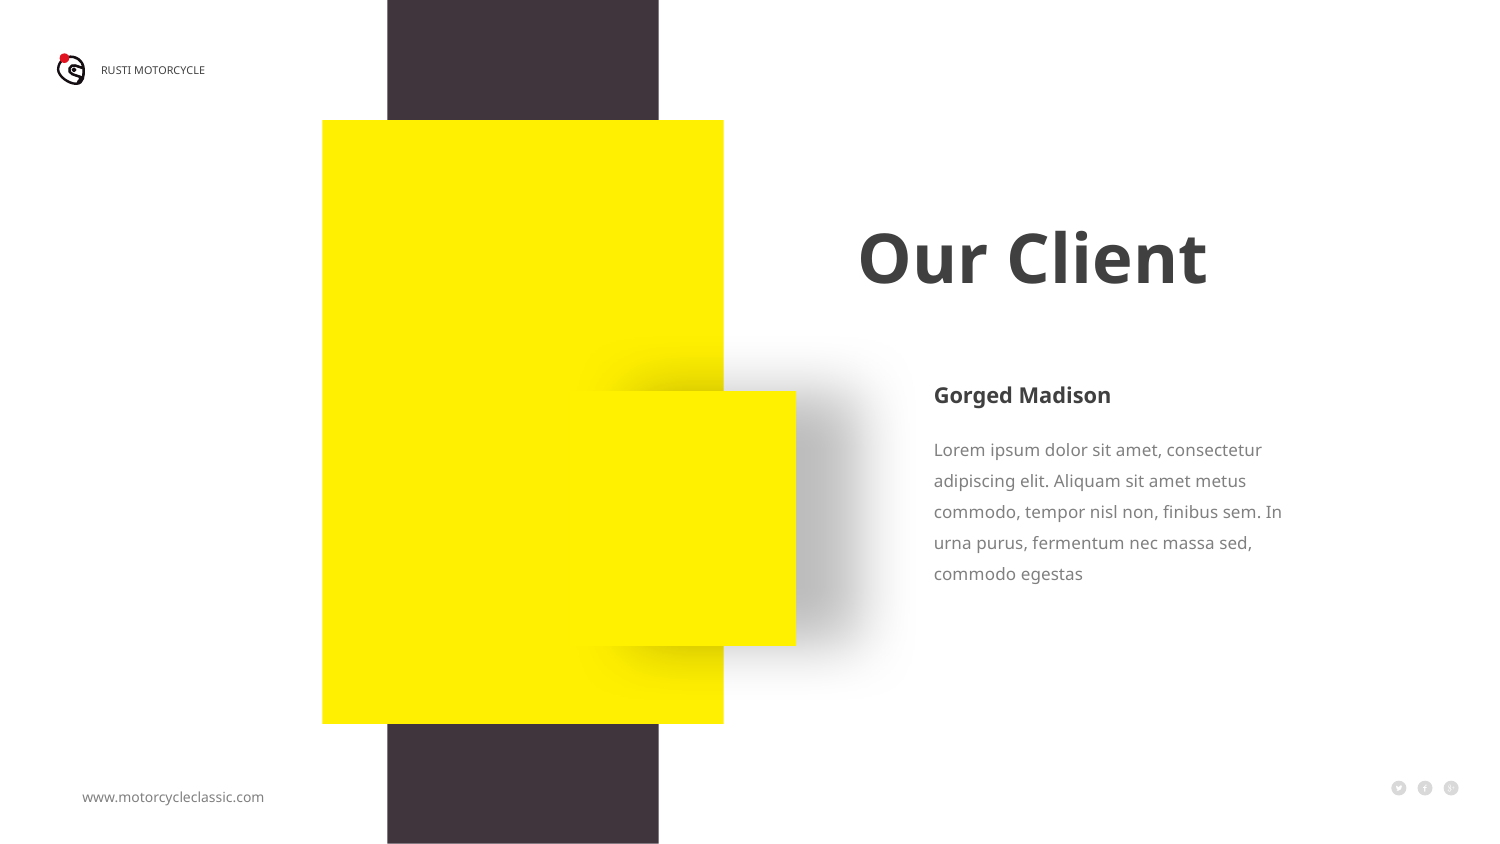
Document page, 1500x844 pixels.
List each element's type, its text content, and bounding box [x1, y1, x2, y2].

text_box Lorem ipsum dolor sit amet, consectetur adipiscing elit. Aliquam sit amet metus commodo, tempor nisl non, finibus sem. In urna purus, fermentum nec massa sed, commodo egestas [919, 421, 1341, 592]
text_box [1391, 780, 1459, 796]
text_box Our Client [843, 207, 1324, 305]
picture [322, 119, 797, 724]
text_box www.motorcycleclassic.com [67, 781, 345, 813]
text_box Gorged Madison [919, 374, 1190, 416]
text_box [57, 53, 317, 85]
